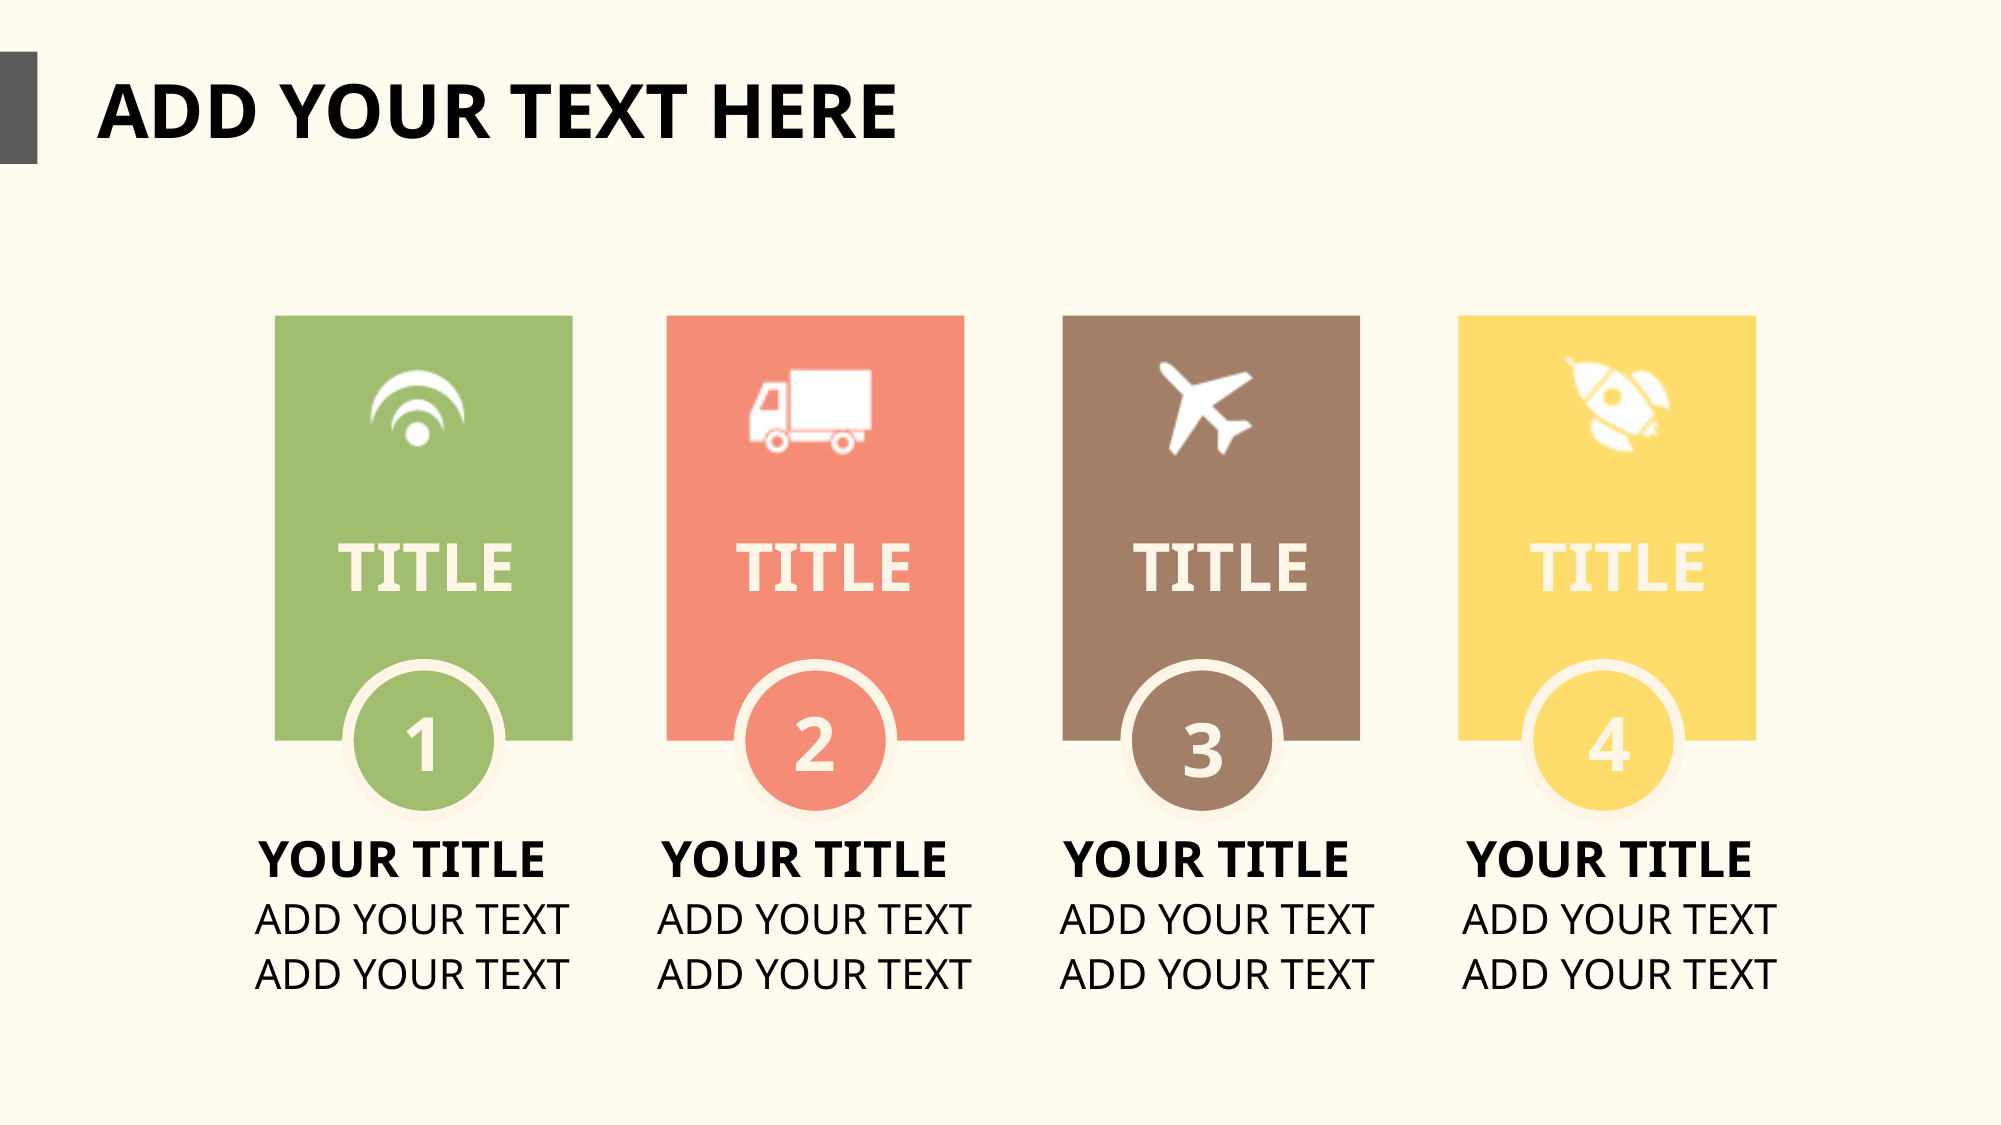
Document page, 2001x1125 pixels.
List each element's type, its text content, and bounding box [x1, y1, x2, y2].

picture [341, 339, 500, 516]
text_box TITLE [1514, 517, 1724, 612]
text_box TITLE [322, 517, 532, 612]
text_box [1436, 820, 1815, 1007]
text_box [1526, 663, 1681, 818]
text_box 2 [779, 689, 852, 795]
text_box [1061, 315, 1361, 742]
picture [1514, 270, 1755, 510]
text_box 4 [1573, 689, 1647, 795]
text_box 1 [387, 689, 461, 795]
text_box TITLE [1117, 517, 1326, 612]
text_box [738, 663, 893, 818]
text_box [228, 820, 608, 1007]
text_box [0, 51, 38, 165]
text_box ADD YOUR TEXT HERE [82, 55, 915, 161]
text_box [1125, 663, 1280, 818]
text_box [631, 820, 1010, 1007]
text_box [346, 663, 501, 818]
picture [713, 339, 918, 562]
text_box [1457, 315, 1757, 742]
picture [1126, 339, 1295, 512]
text_box [666, 315, 965, 742]
text_box [274, 315, 574, 742]
text_box 3 [1167, 695, 1241, 801]
text_box TITLE [720, 517, 929, 612]
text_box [1033, 820, 1412, 1007]
